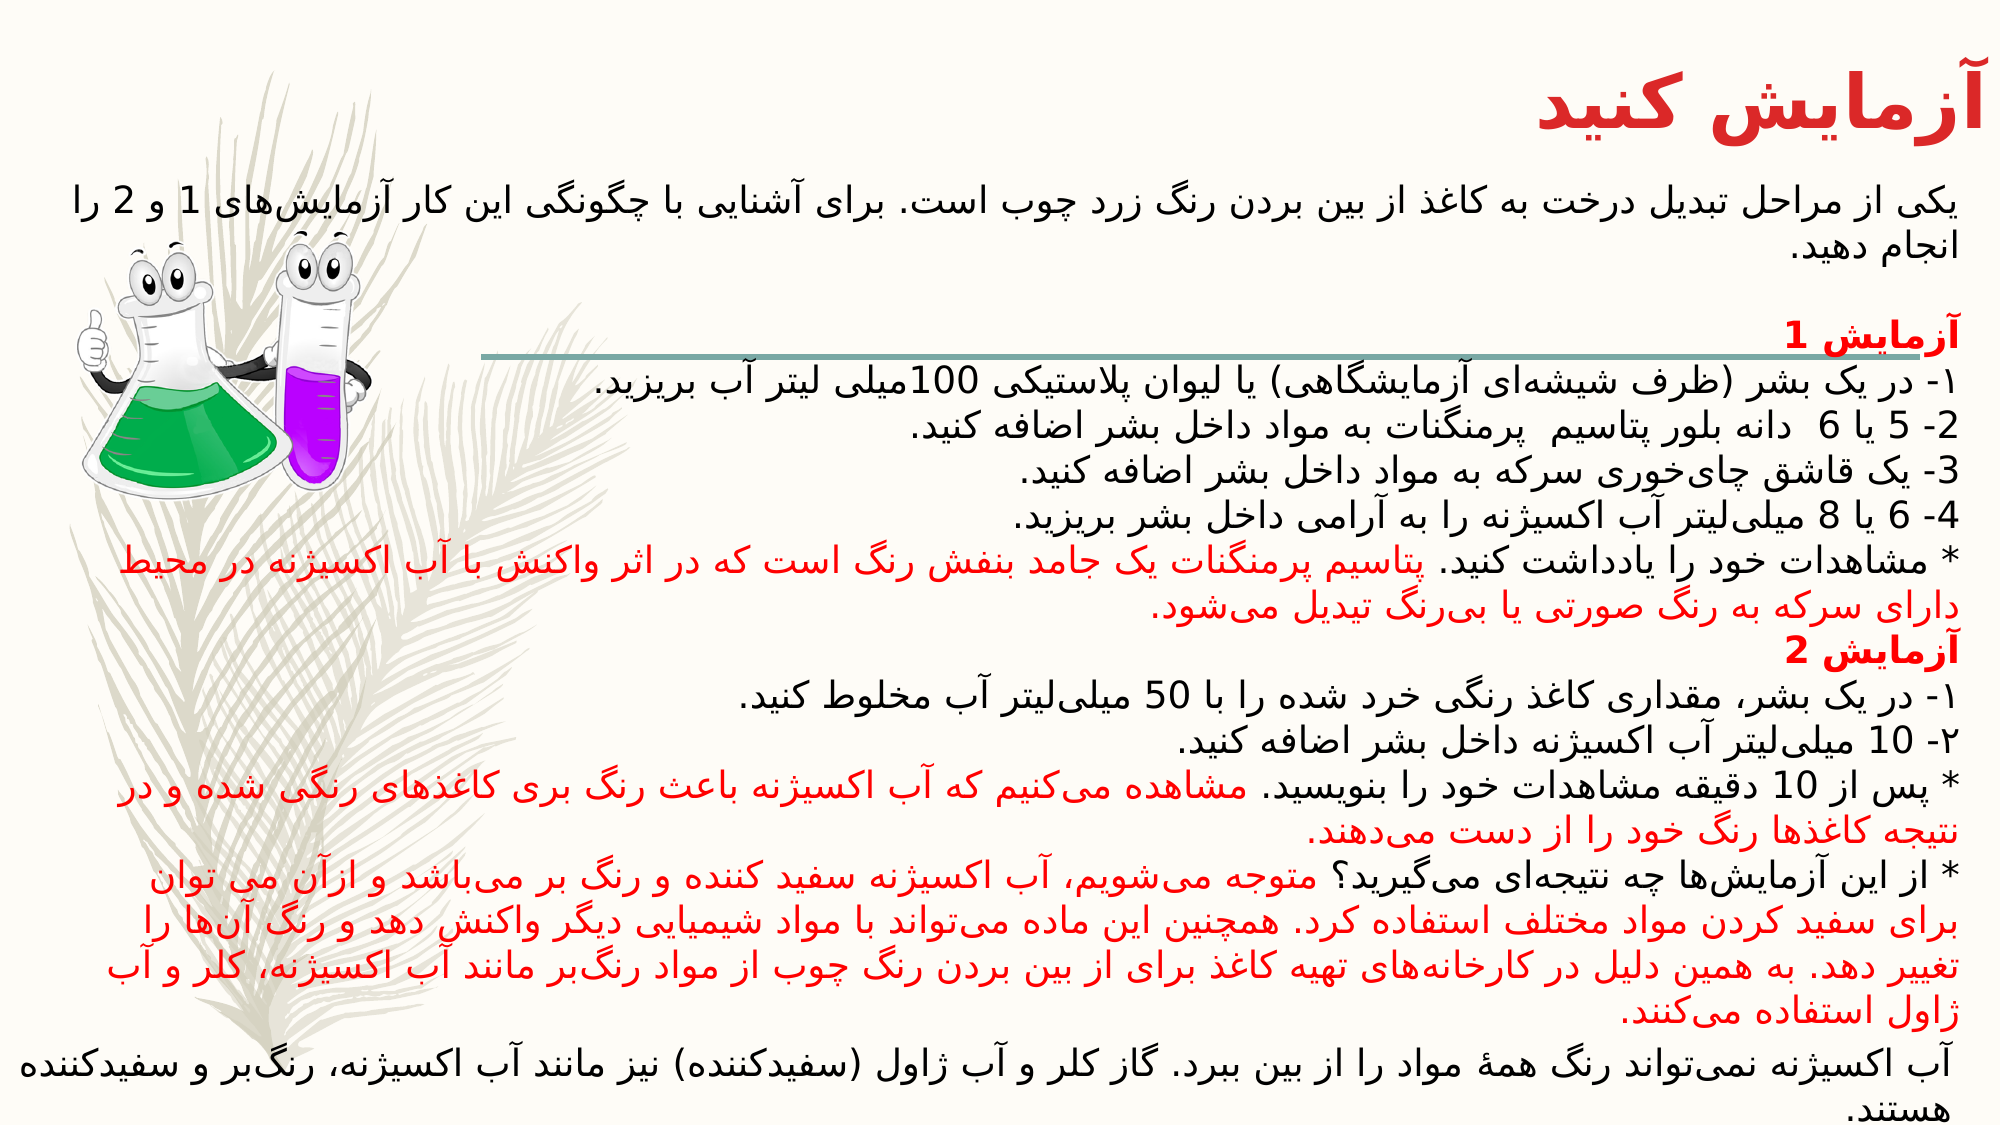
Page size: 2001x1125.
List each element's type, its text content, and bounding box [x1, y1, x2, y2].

picture [75, 213, 373, 511]
text_box آزمایش کنید [1520, 46, 2000, 151]
text_box آب اکسیژنه نمی‌تواند رنگ همه‌ٔ مواد را از بین ببرد. گاز کلر و آب ژاول (سفیدکننده) نیز مانند آب اکسیژنه، رنگ‌بر و سفیدکننده هستند. [0, 1031, 1967, 1125]
text_box یکی از مراحل تبدیل درخت به کاغذ از بین بردن رنگ زرد چوب است. برای آشنایی با چگونگی این کار آزمایش‌های 1 و 2 را انجام دهید. آزمایش 1 ١- در یک بشر (ظرف شیشه‌ای آزمایشگاهی) یا لیوان پلاستیکی 100میلی لیتر آب بریزید. 2- 5 یا 6 دانه بلور پتاسیم پرمنگنات به مواد داخل بشر اضافه کنید. 3- یک قاشق چای‌خوری سرکه به مواد داخل بشر اضافه کنید. 4- 6 یا 8 میلی‌لیتر آب اکسیژنه را به آرامی داخل بشر بریزید. * مشاهدات خود را یادداشت کنید. پتاسیم پر‌منگنات یک جامد بنفش رنگ است که در اثر واکنش با آب اکسیژنه در محیط دارای سرکه به رنگ صورتی یا بی‌رنگ تیدیل می‌شود. آزمایش 2 ١- در یک بشر، مقداری کاغذ رنگی خرد شده را با 50 میلی‌لیتر آب مخلوط کنید. ٢- 10 میلی‌لیتر آب اکسیژنه داخل بشر اضافه کنید. * پس از 10 دقیقه مشاهدات خود را بنویسید. مشاهده می‌کنیم که آب اکسیژنه باعث رنگ بری کاغذهای رنگی شده و در نتیجه کاغذها رنگ خود را از دست می‌دهند. * از این آزمایش‌ها چه نتیجه‌ای می‌گیرید؟ متوجه می‌شویم، آب اکسیژنه سفید کننده و رنگ بر می‌باشد و ازآن می توان برای سفید کردن مواد مختلف استفاده کرد. همچنین این ماده می‌تواند با مواد شیمیایی دیگر واکنش دهد و رنگ آن‌ها را تغییر دهد. به همین دلیل در کارخانه‌های تهیه کاغذ برای از بین بردن رنگ چوب از مواد رنگ‌بر مانند آب اکسیژنه، کلر و آب ژاول استفاده می‌کنند. [55, 168, 1975, 1039]
